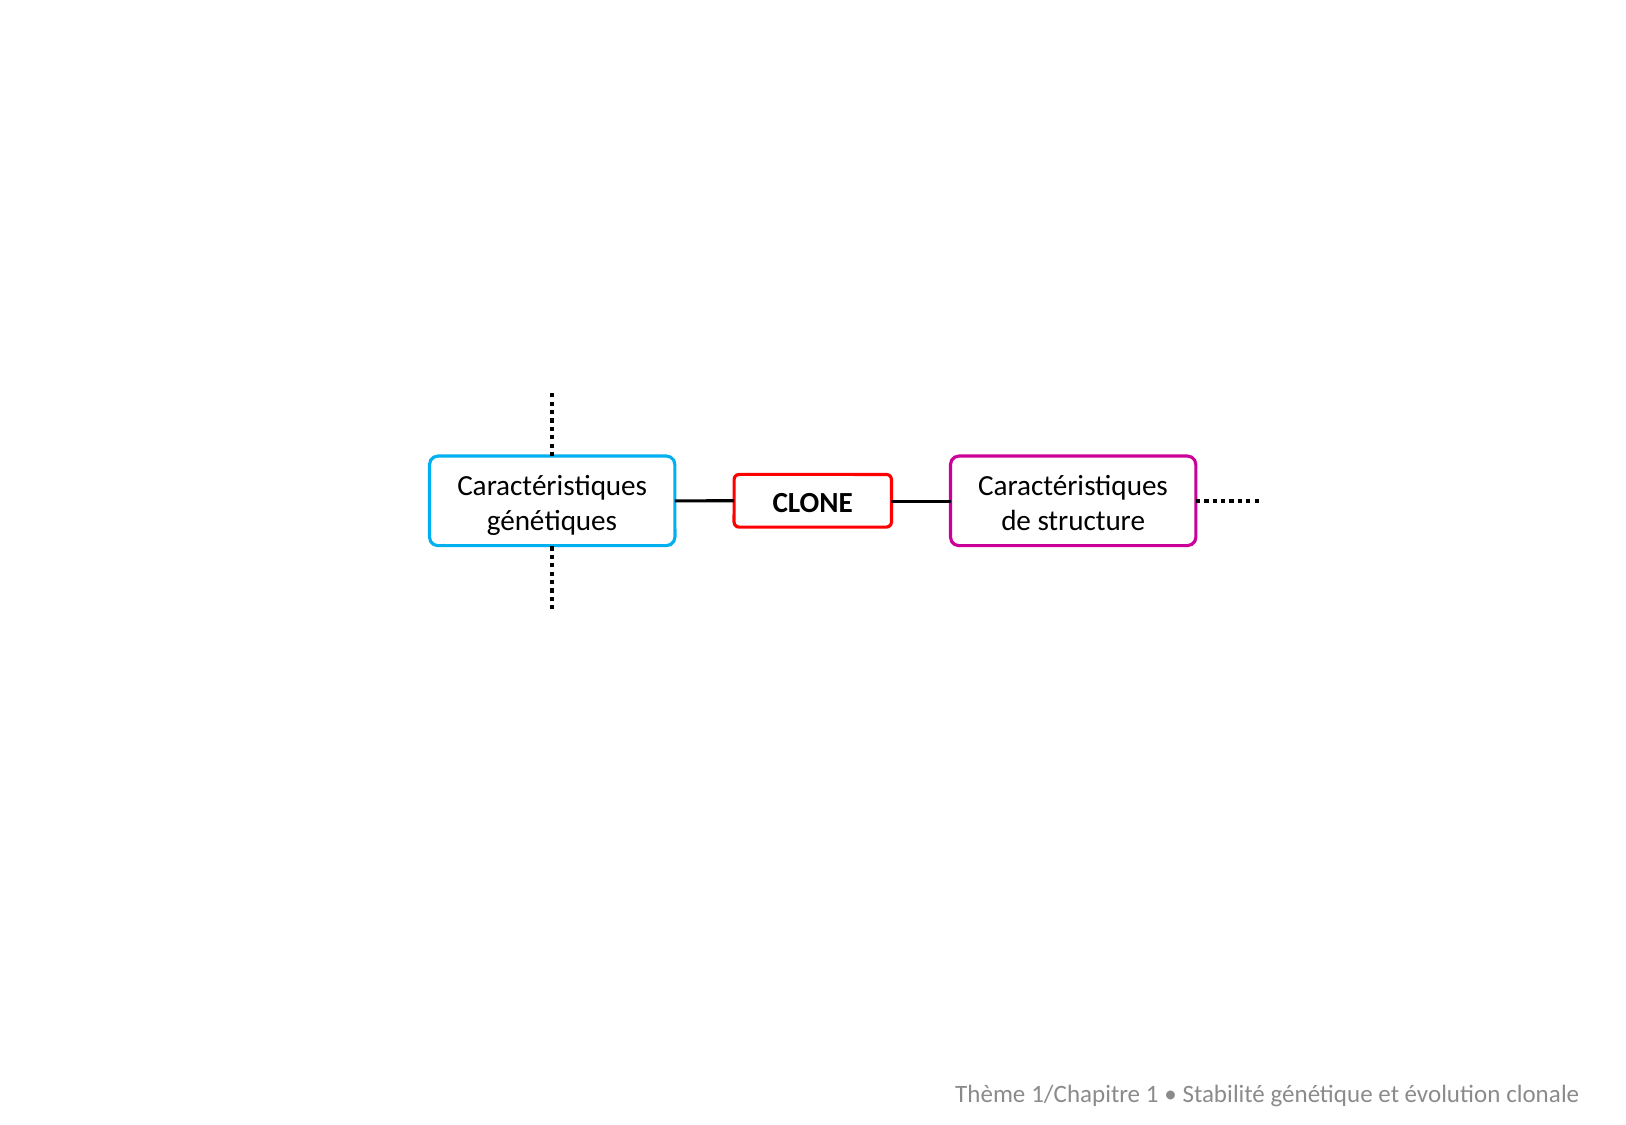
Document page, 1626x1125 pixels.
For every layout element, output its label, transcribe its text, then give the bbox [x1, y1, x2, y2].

text_box CLONE [734, 474, 892, 528]
text_box Caractéristiques de structure [950, 456, 1196, 546]
footer Thème 1/Chapitre 1 • Stabilité génétique et évolution clonale [0, 1071, 1625, 1125]
text_box Caractéristiques génétiques [429, 456, 675, 546]
